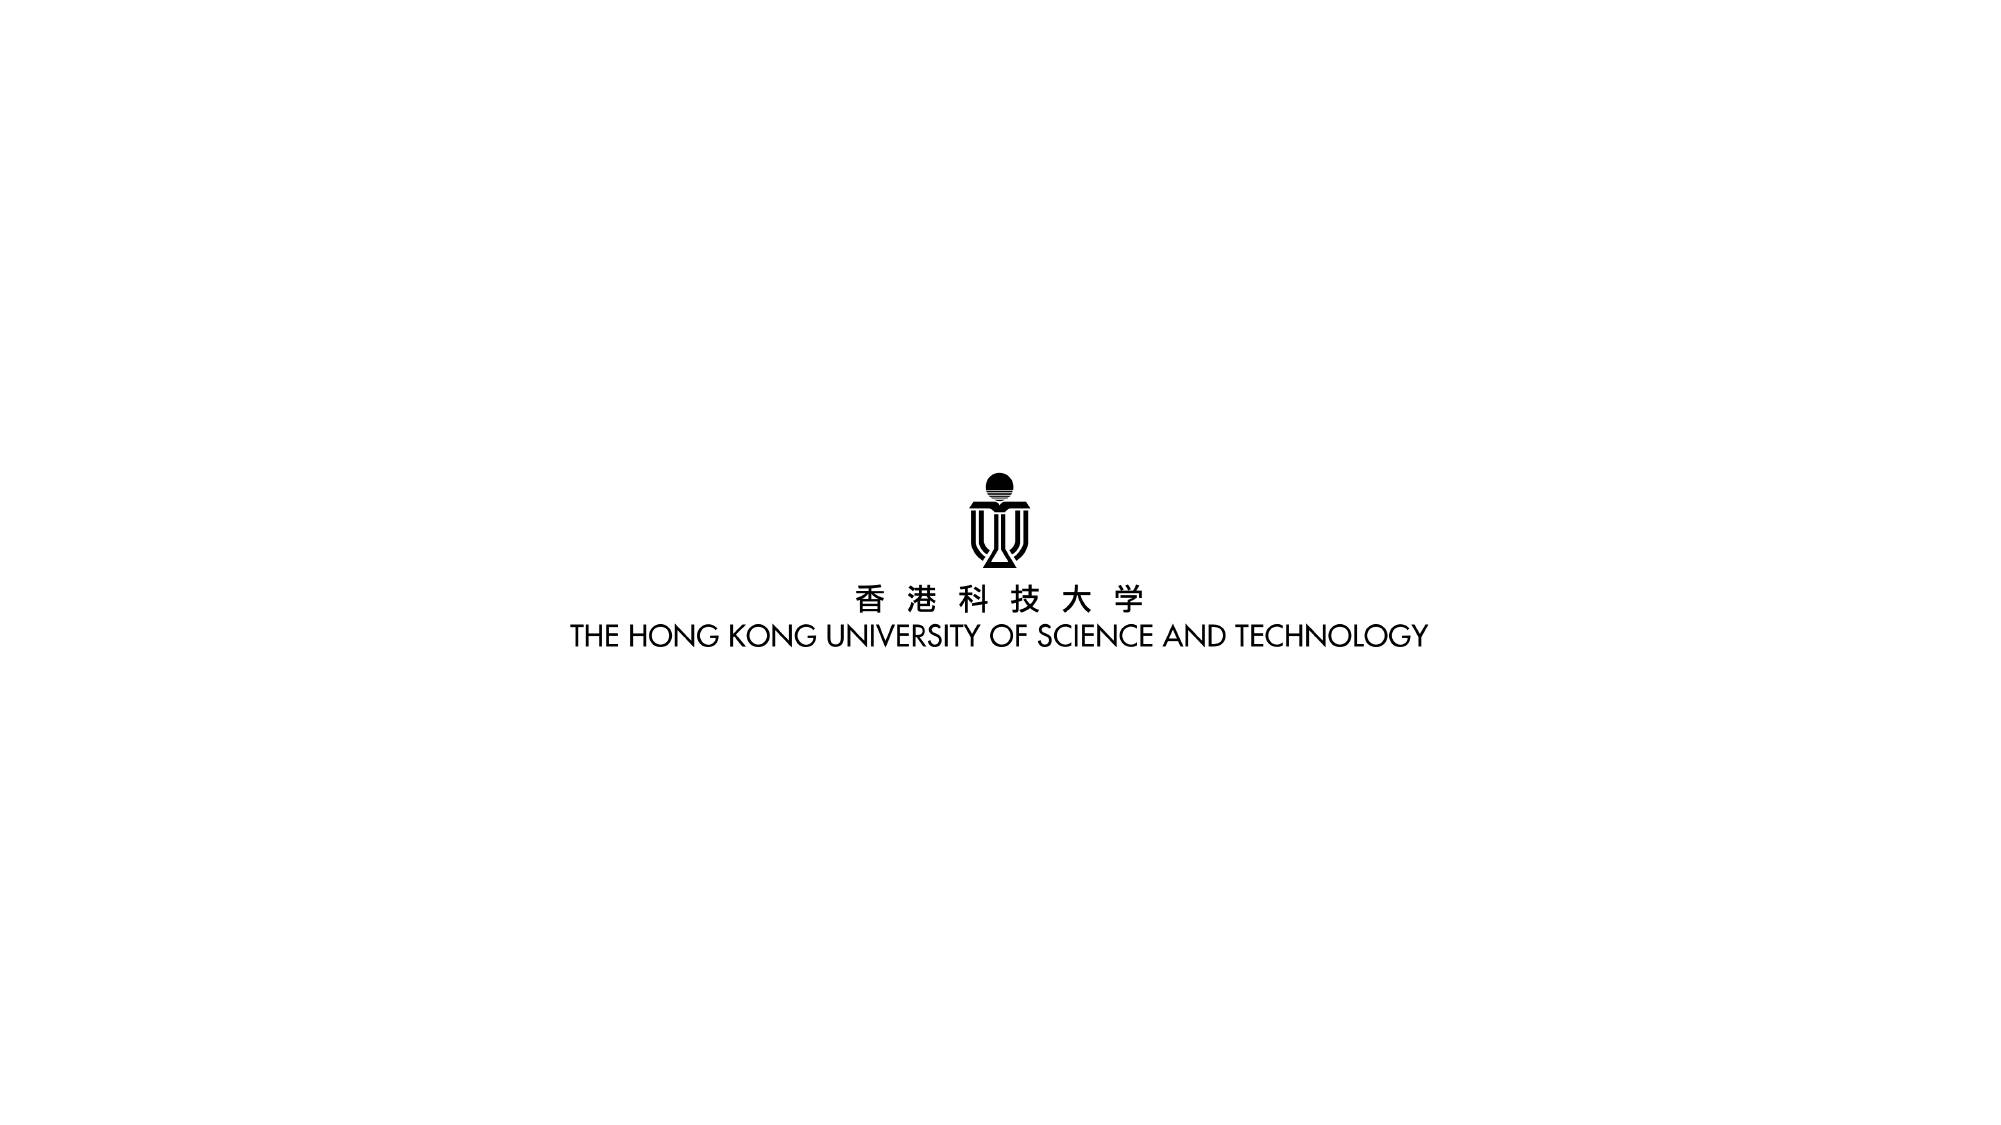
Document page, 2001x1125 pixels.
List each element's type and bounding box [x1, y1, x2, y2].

picture [567, 470, 1433, 654]
